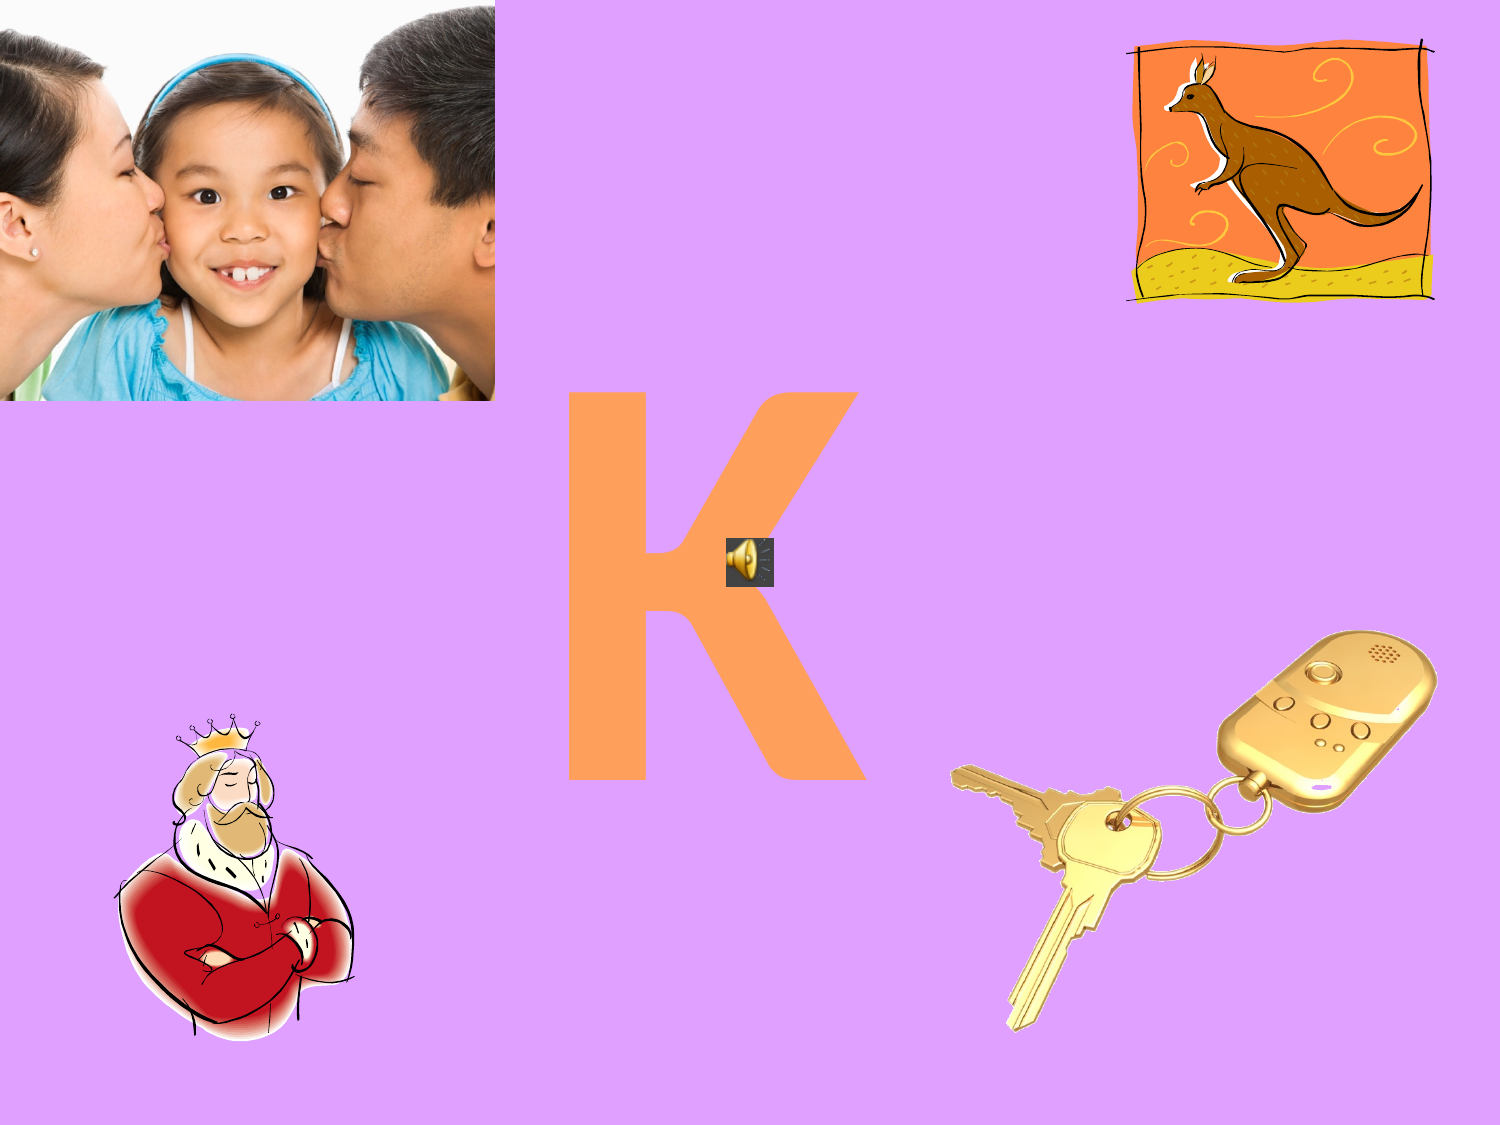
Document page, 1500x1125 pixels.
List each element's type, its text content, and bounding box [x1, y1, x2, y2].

text_box K [525, 174, 884, 908]
picture [0, 0, 495, 401]
picture [724, 537, 776, 588]
picture [1124, 37, 1437, 305]
picture [937, 574, 1451, 1088]
picture [112, 712, 356, 1043]
